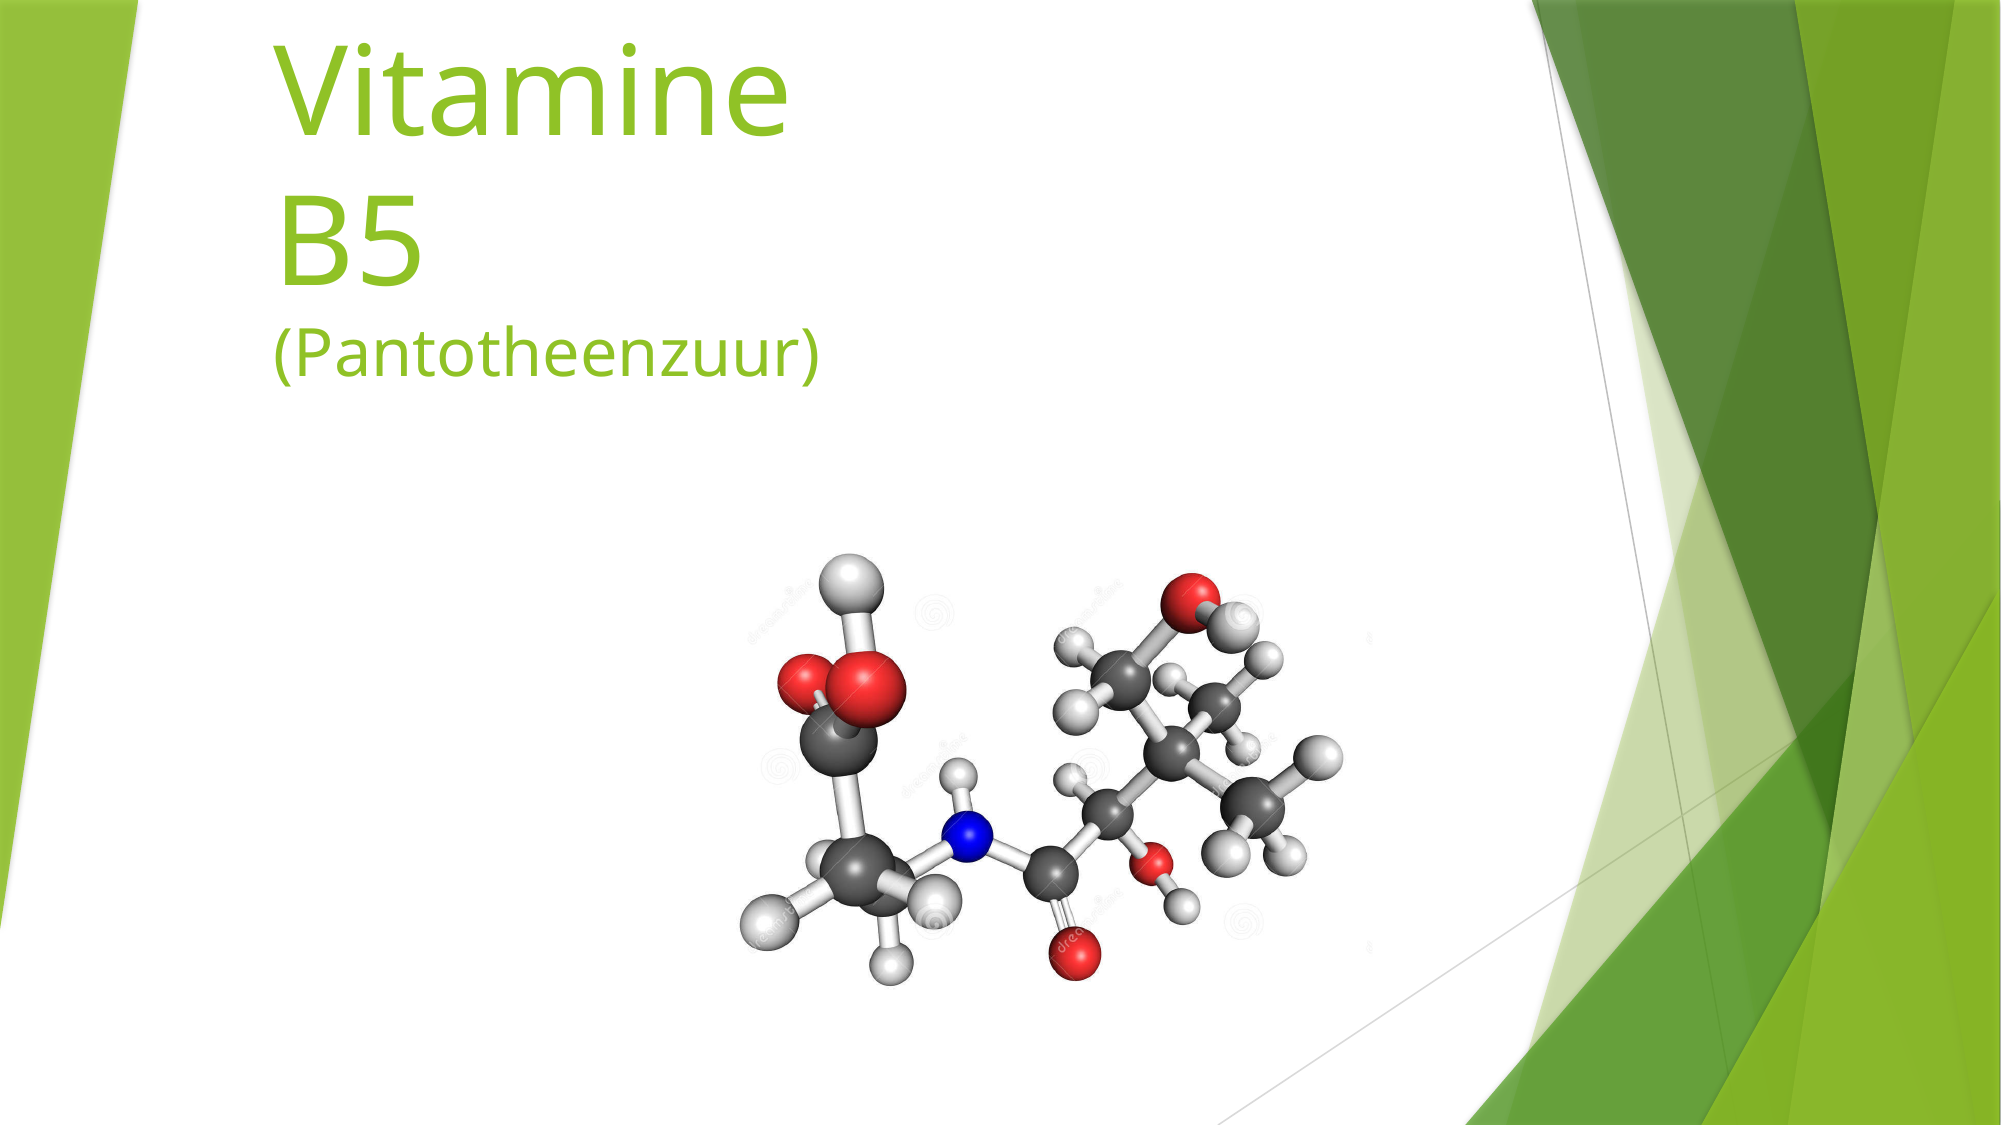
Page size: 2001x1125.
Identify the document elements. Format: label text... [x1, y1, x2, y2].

title Vitamine B5 (Pantotheenzuur) [258, 131, 980, 398]
picture [702, 524, 1373, 1009]
